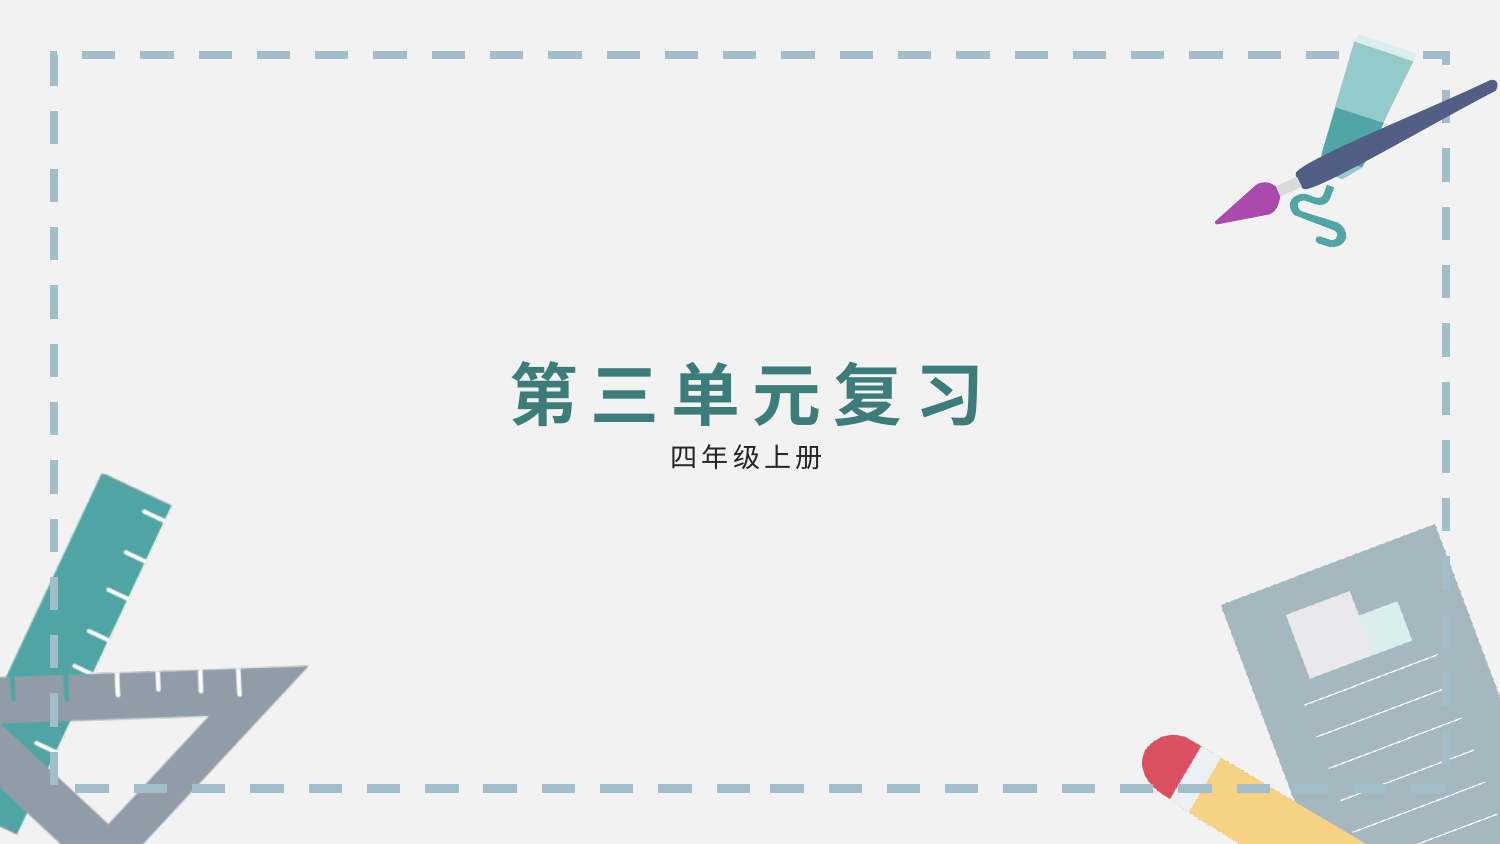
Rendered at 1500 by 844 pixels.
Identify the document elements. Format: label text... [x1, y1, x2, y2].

text_box 第三单元复习 [281, 263, 1212, 435]
picture [0, 458, 308, 844]
text_box 四年级上册 [281, 440, 1212, 587]
picture [1141, 523, 1500, 844]
